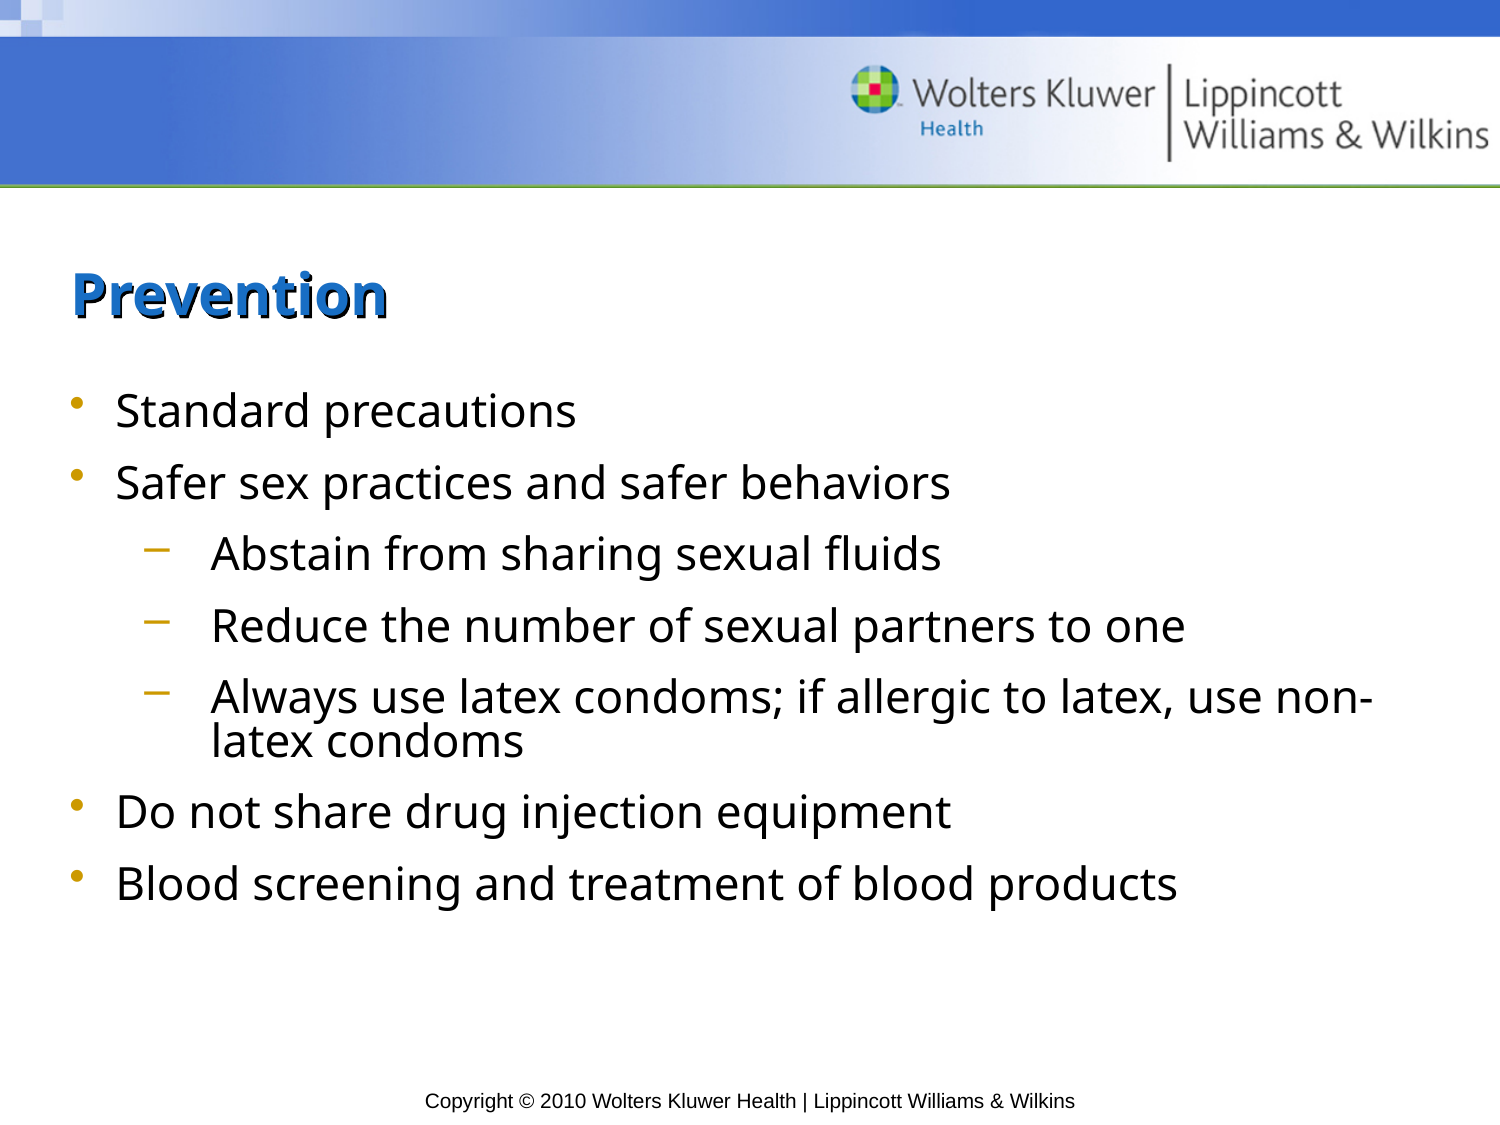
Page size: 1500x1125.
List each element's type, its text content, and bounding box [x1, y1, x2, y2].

picture [0, 0, 1500, 188]
title Prevention [70, 264, 1470, 329]
list Standard precautions Safer sex practices and safer behaviors Abstain from sharing sexual fluids Reduce the number of sexual partners to one Always use latex condoms; if allergic to latex, use non-latex condoms Do not share drug injection equipment Blood screening and treatment of blood products [53, 384, 1468, 1088]
